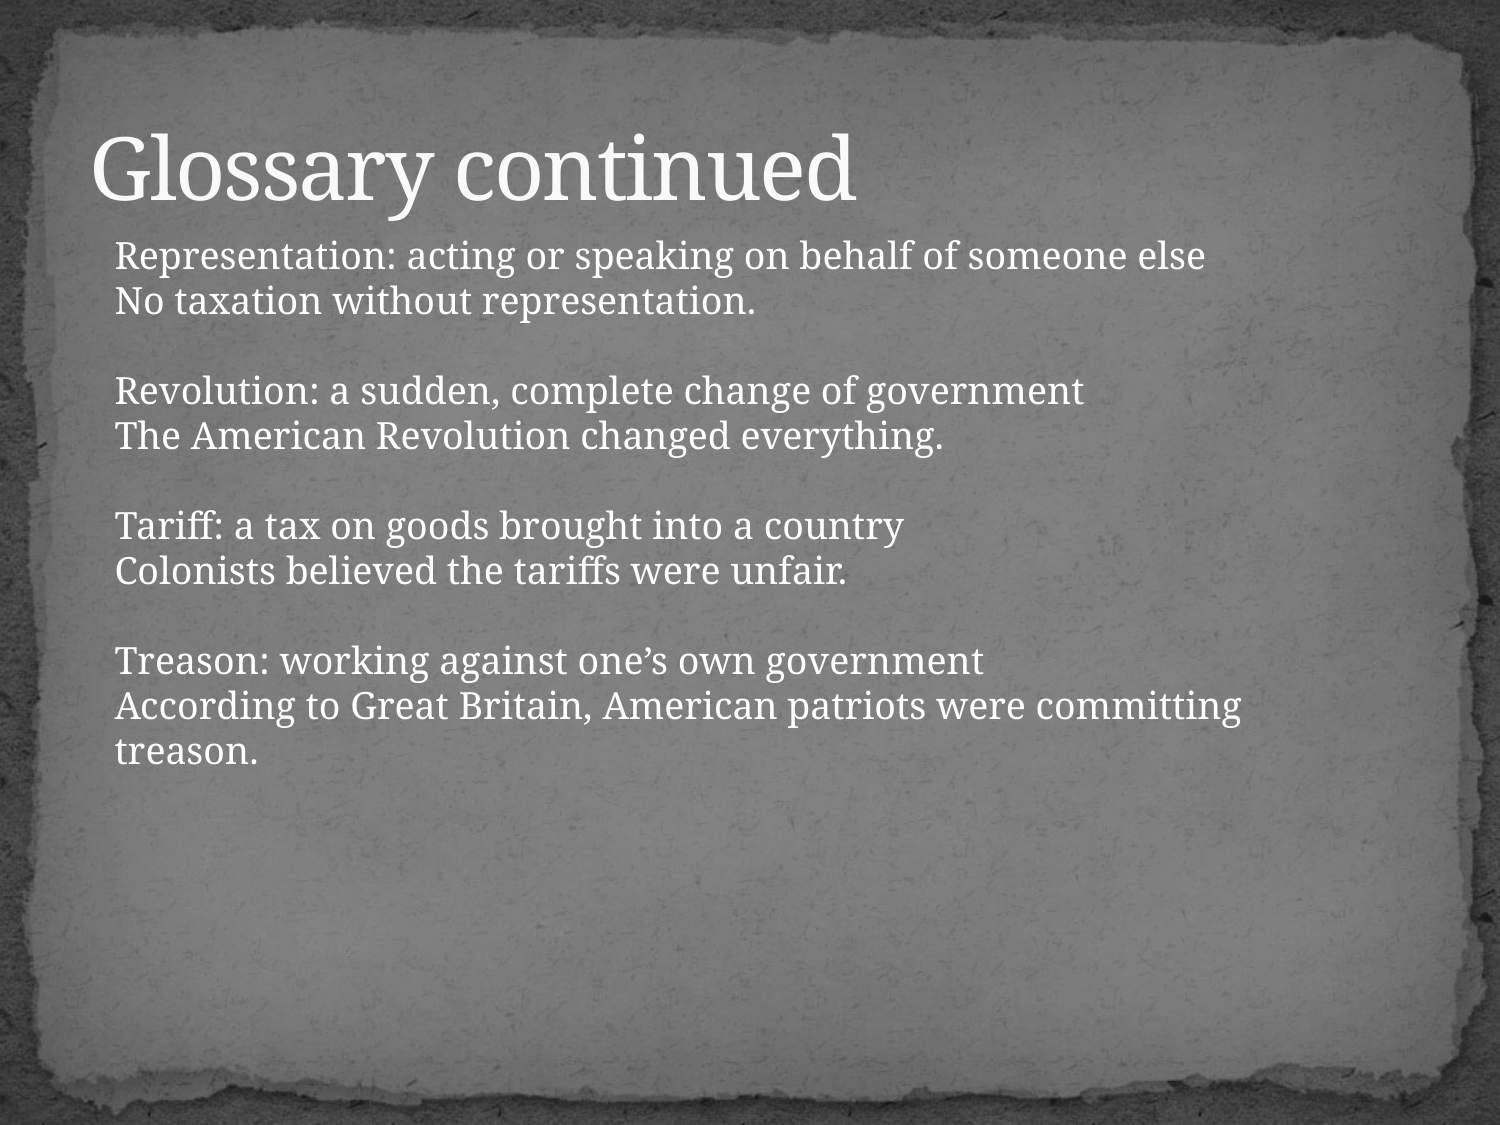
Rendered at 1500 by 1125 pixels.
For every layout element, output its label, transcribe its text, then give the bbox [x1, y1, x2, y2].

title Glossary continued [74, 24, 1425, 225]
text_box Representation: acting or speaking on behalf of someone else No taxation without representation. Revolution: a sudden, complete change of government The American Revolution changed everything. Tariff: a tax on goods brought into a country Colonists believed the tariffs were unfair. Treason: working against one’s own government According to Great Britain, American patriots were committing treason. [99, 224, 1375, 780]
